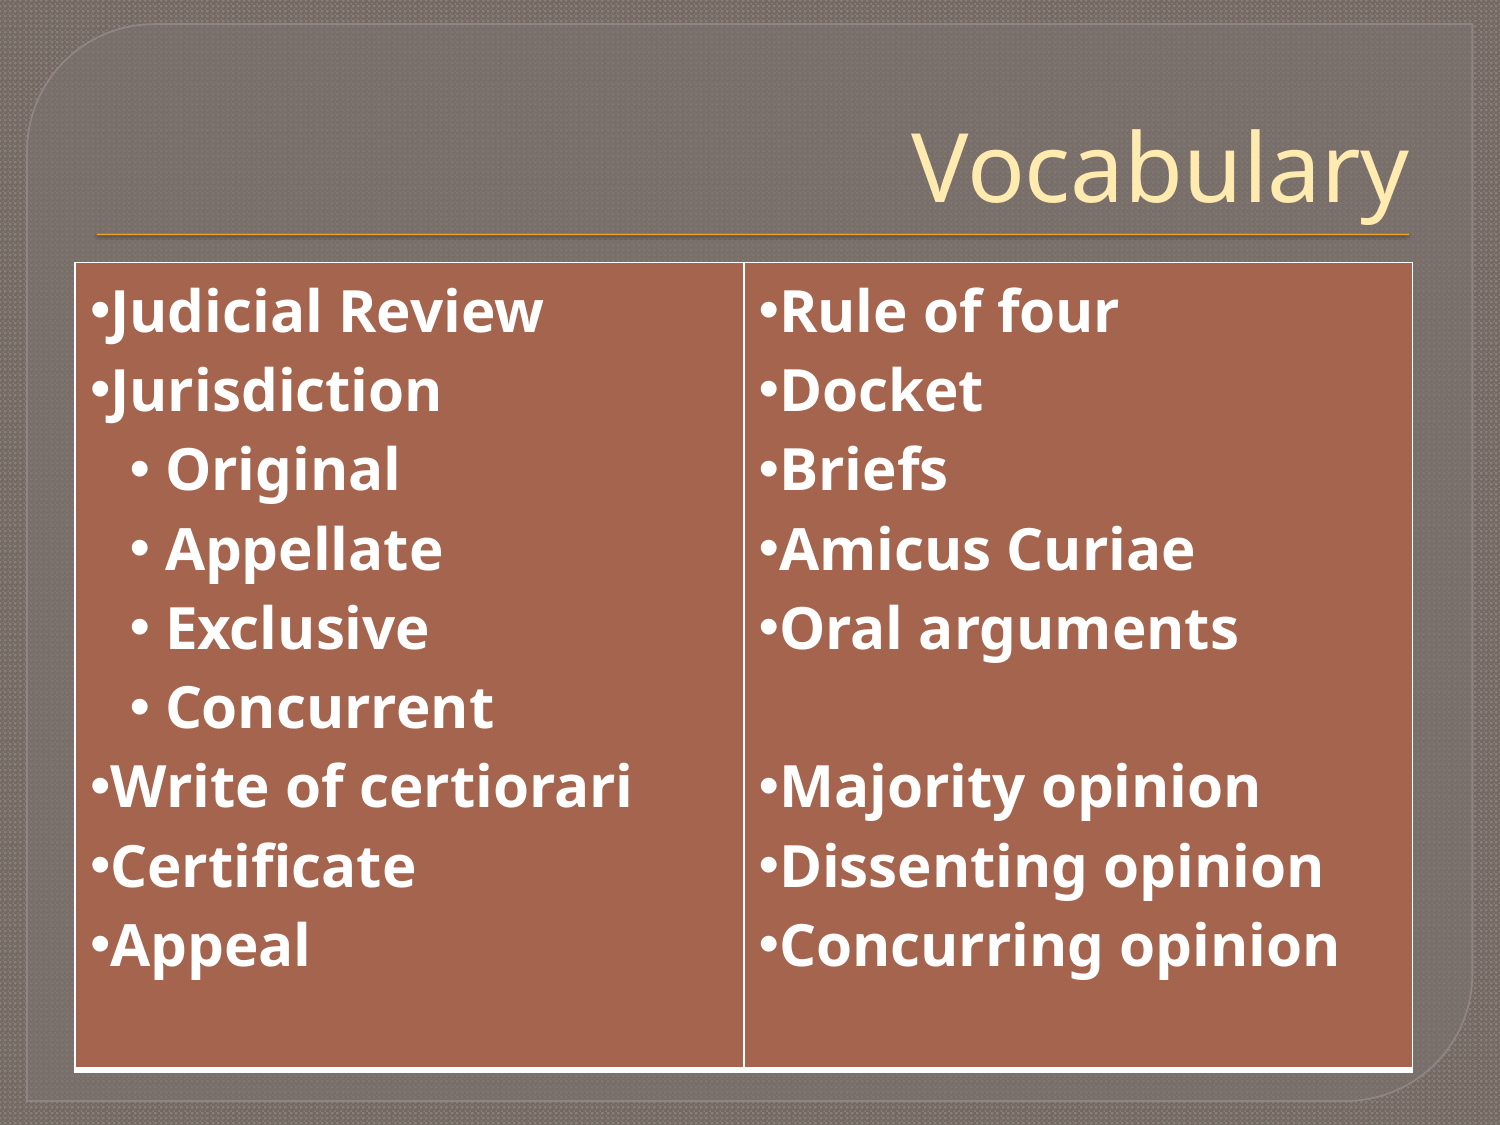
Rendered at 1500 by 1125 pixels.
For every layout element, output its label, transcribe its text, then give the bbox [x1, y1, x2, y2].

title Vocabulary [75, 41, 1425, 230]
table_header Judicial Review Jurisdiction Original Appellate Exclusive Concurrent Write of certiorari Certificate Appeal [76, 263, 743, 1067]
table_header Rule of four Docket Briefs Amicus Curiae Oral arguments Majority opinion Dissenting opinion Concurring opinion [745, 263, 1412, 1067]
